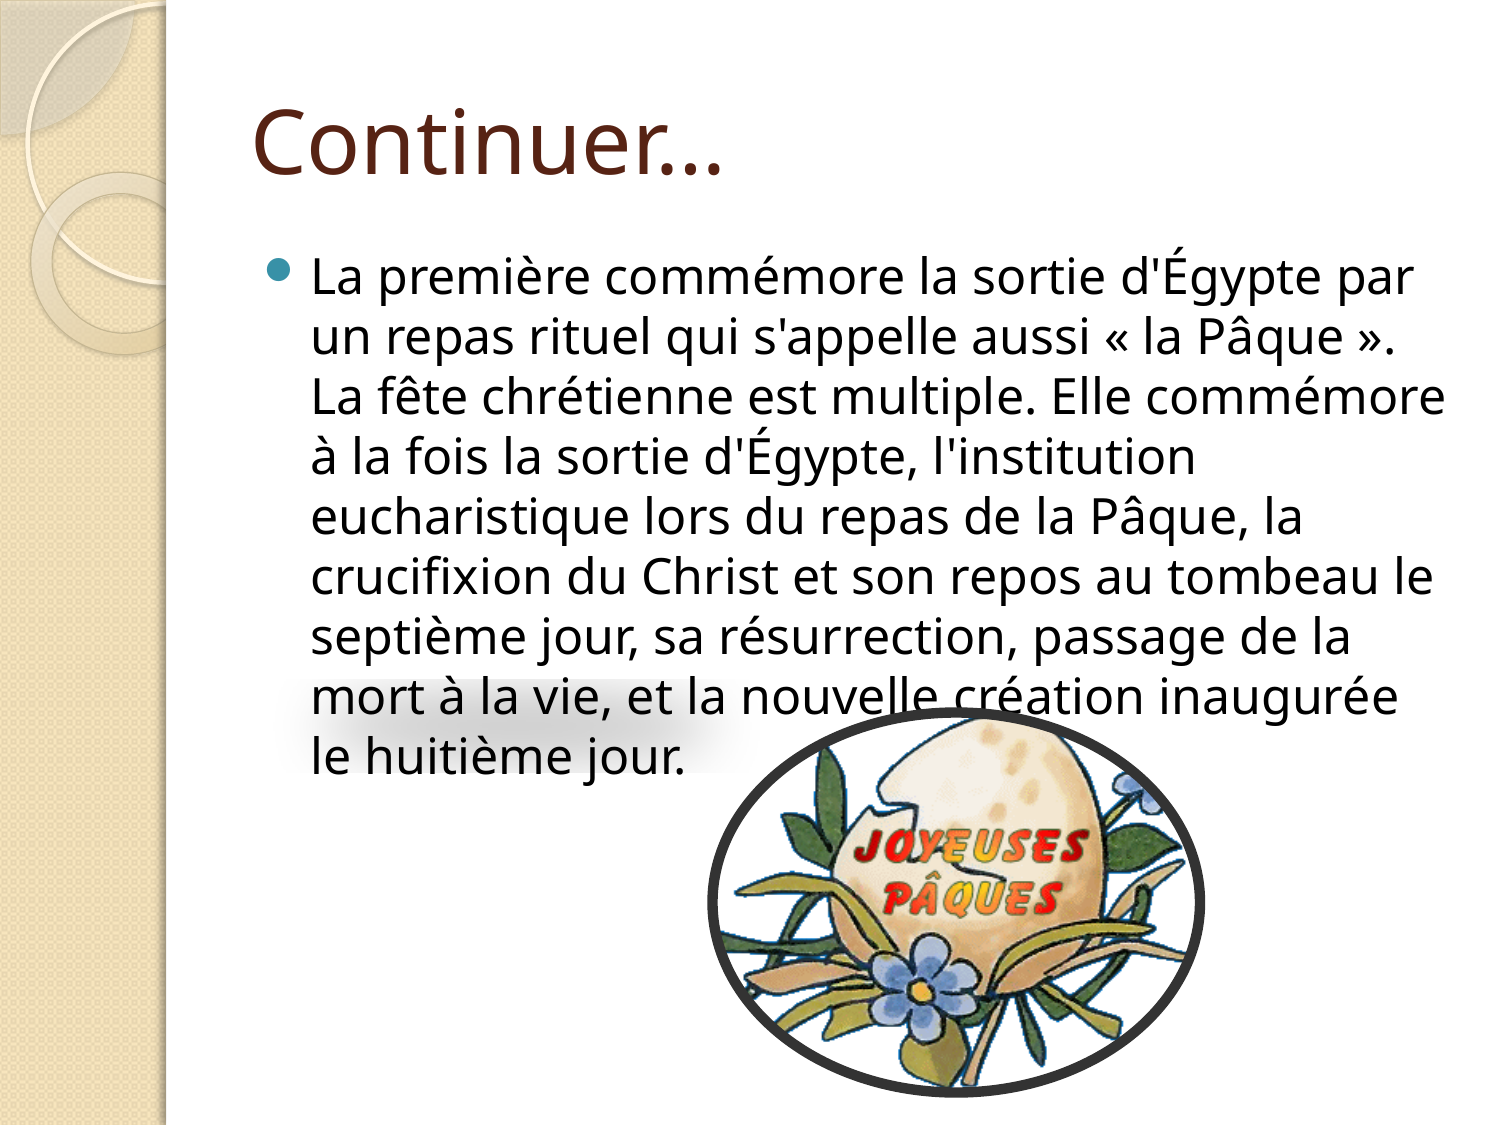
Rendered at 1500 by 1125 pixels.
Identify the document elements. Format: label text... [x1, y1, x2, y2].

picture [712, 712, 1201, 1093]
title Continuer… [235, 45, 1466, 233]
list La première commémore la sortie d'Égypte par un repas rituel qui s'appelle aussi « la Pâque ». La fête chrétienne est multiple. Elle commémore à la fois la sortie d'Égypte, l'institution eucharistique lors du repas de la Pâque, la crucifixion du Christ et son repos au tombeau le septième jour, sa résurrection, passage de la mort à la vie, et la nouvelle création inaugurée le huitième jour. [235, 237, 1466, 1025]
